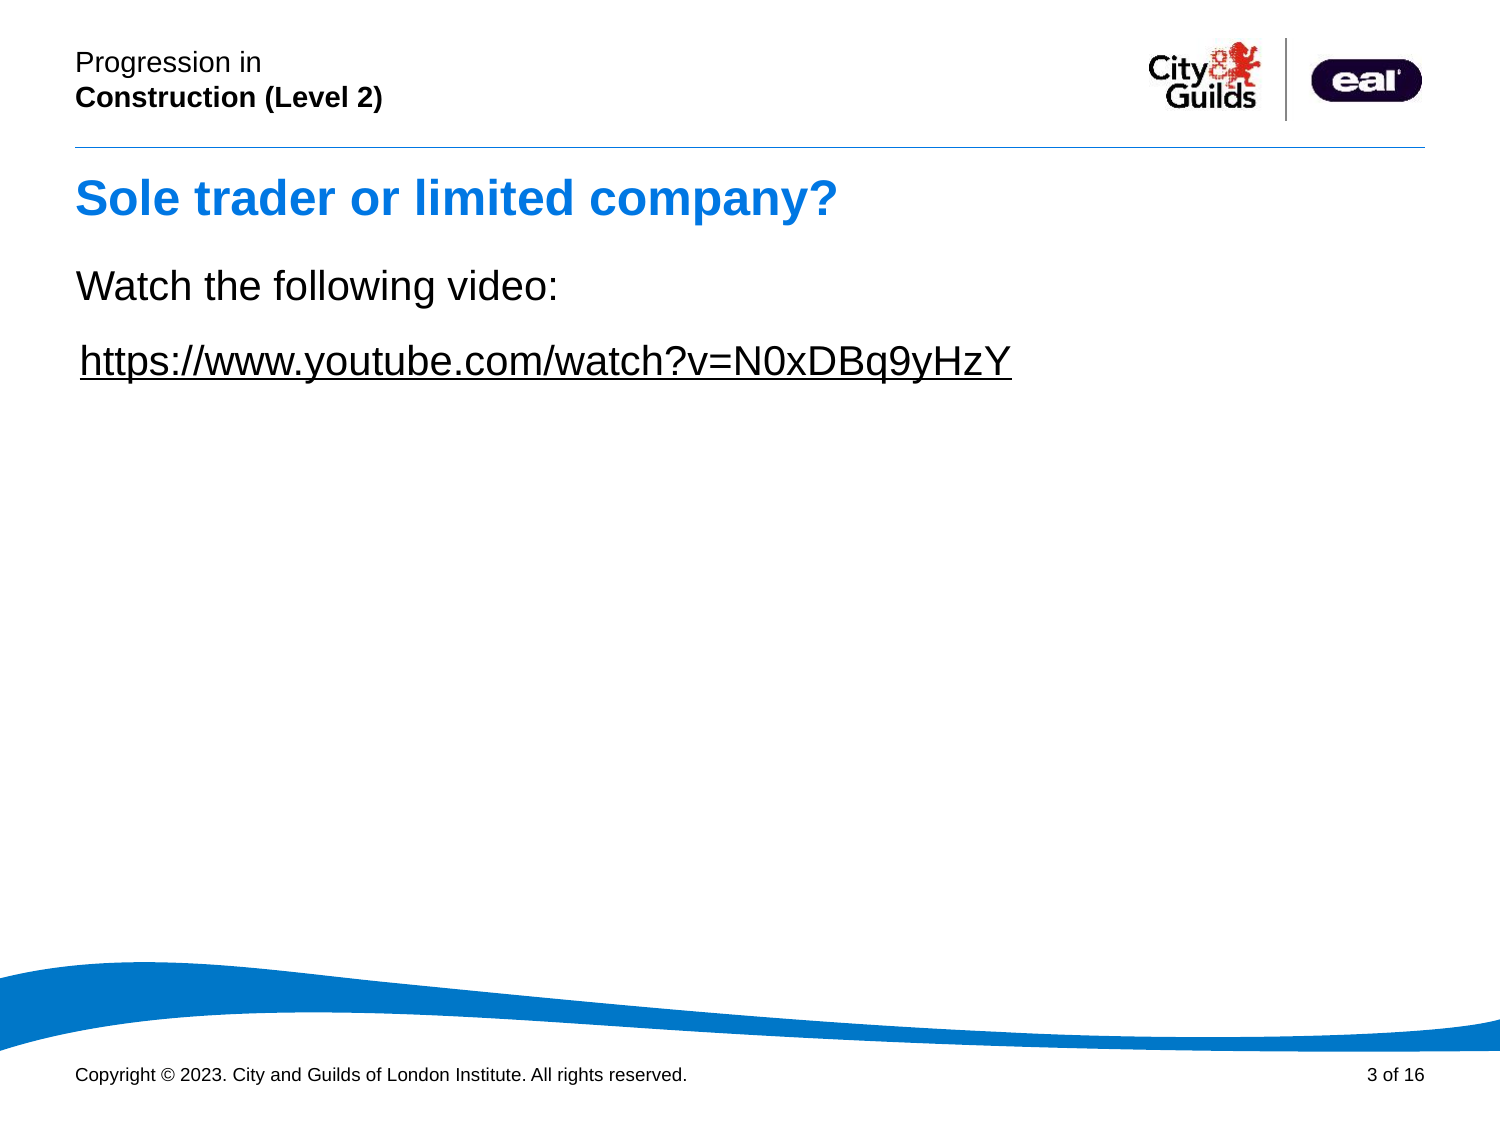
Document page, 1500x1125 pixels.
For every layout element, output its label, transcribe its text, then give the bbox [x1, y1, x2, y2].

title Sole trader or limited company? [74, 165, 1426, 229]
text_box https://www.youtube.com/watch?v=N0xDBq9yHzY [64, 326, 1415, 392]
list Watch the following video: [75, 258, 1426, 956]
picture [1149, 38, 1422, 121]
